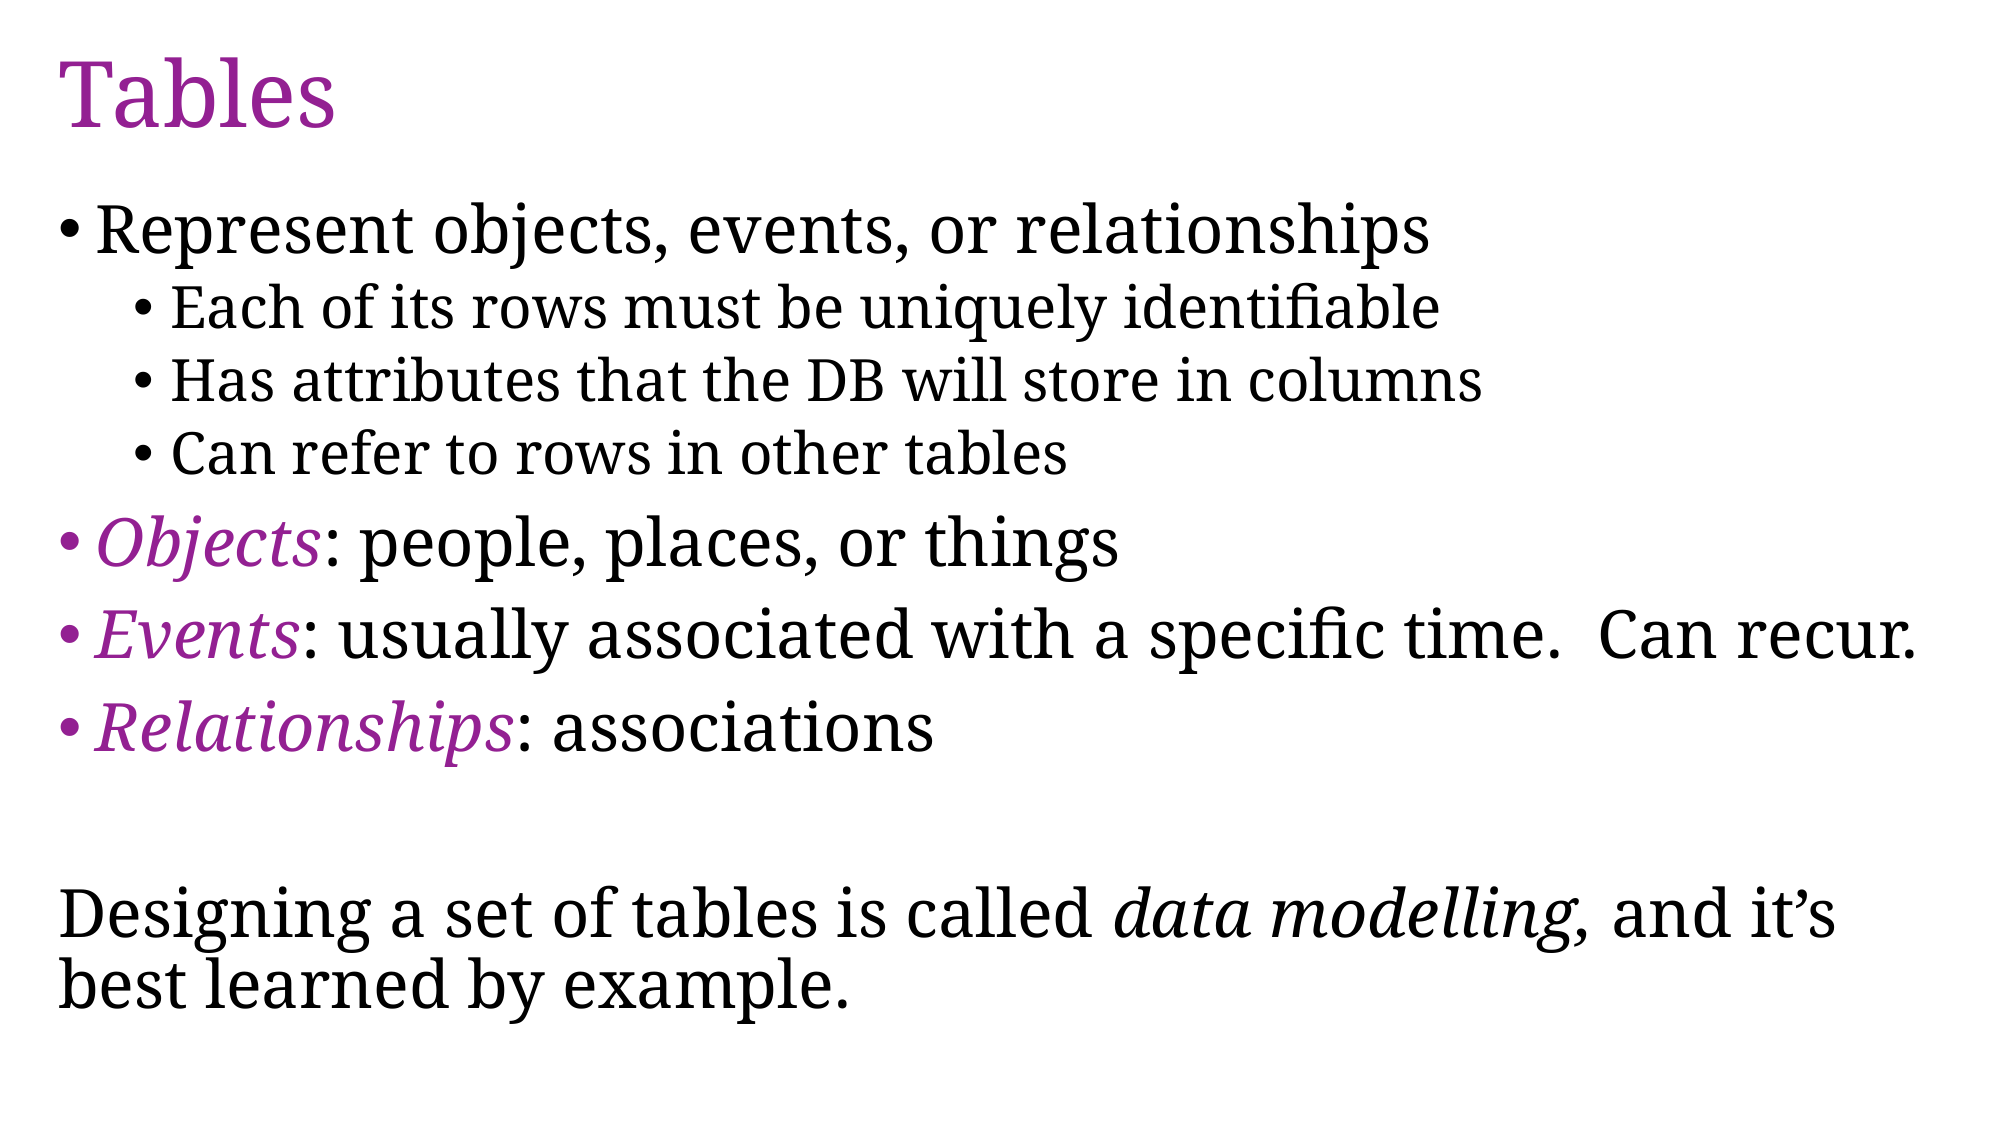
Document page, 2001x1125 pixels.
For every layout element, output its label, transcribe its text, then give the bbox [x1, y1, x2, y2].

list Represent objects, events, or relationships Each of its rows must be uniquely identifiable Has attributes that the DB will store in columns Can refer to rows in other tables Objects: people, places, or things Events: usually associated with a specific time. Can recur. Relationships: associations Designing a set of tables is called data modelling, and it’s best learned by example. [43, 188, 1953, 1106]
title Tables [43, 25, 1953, 171]
